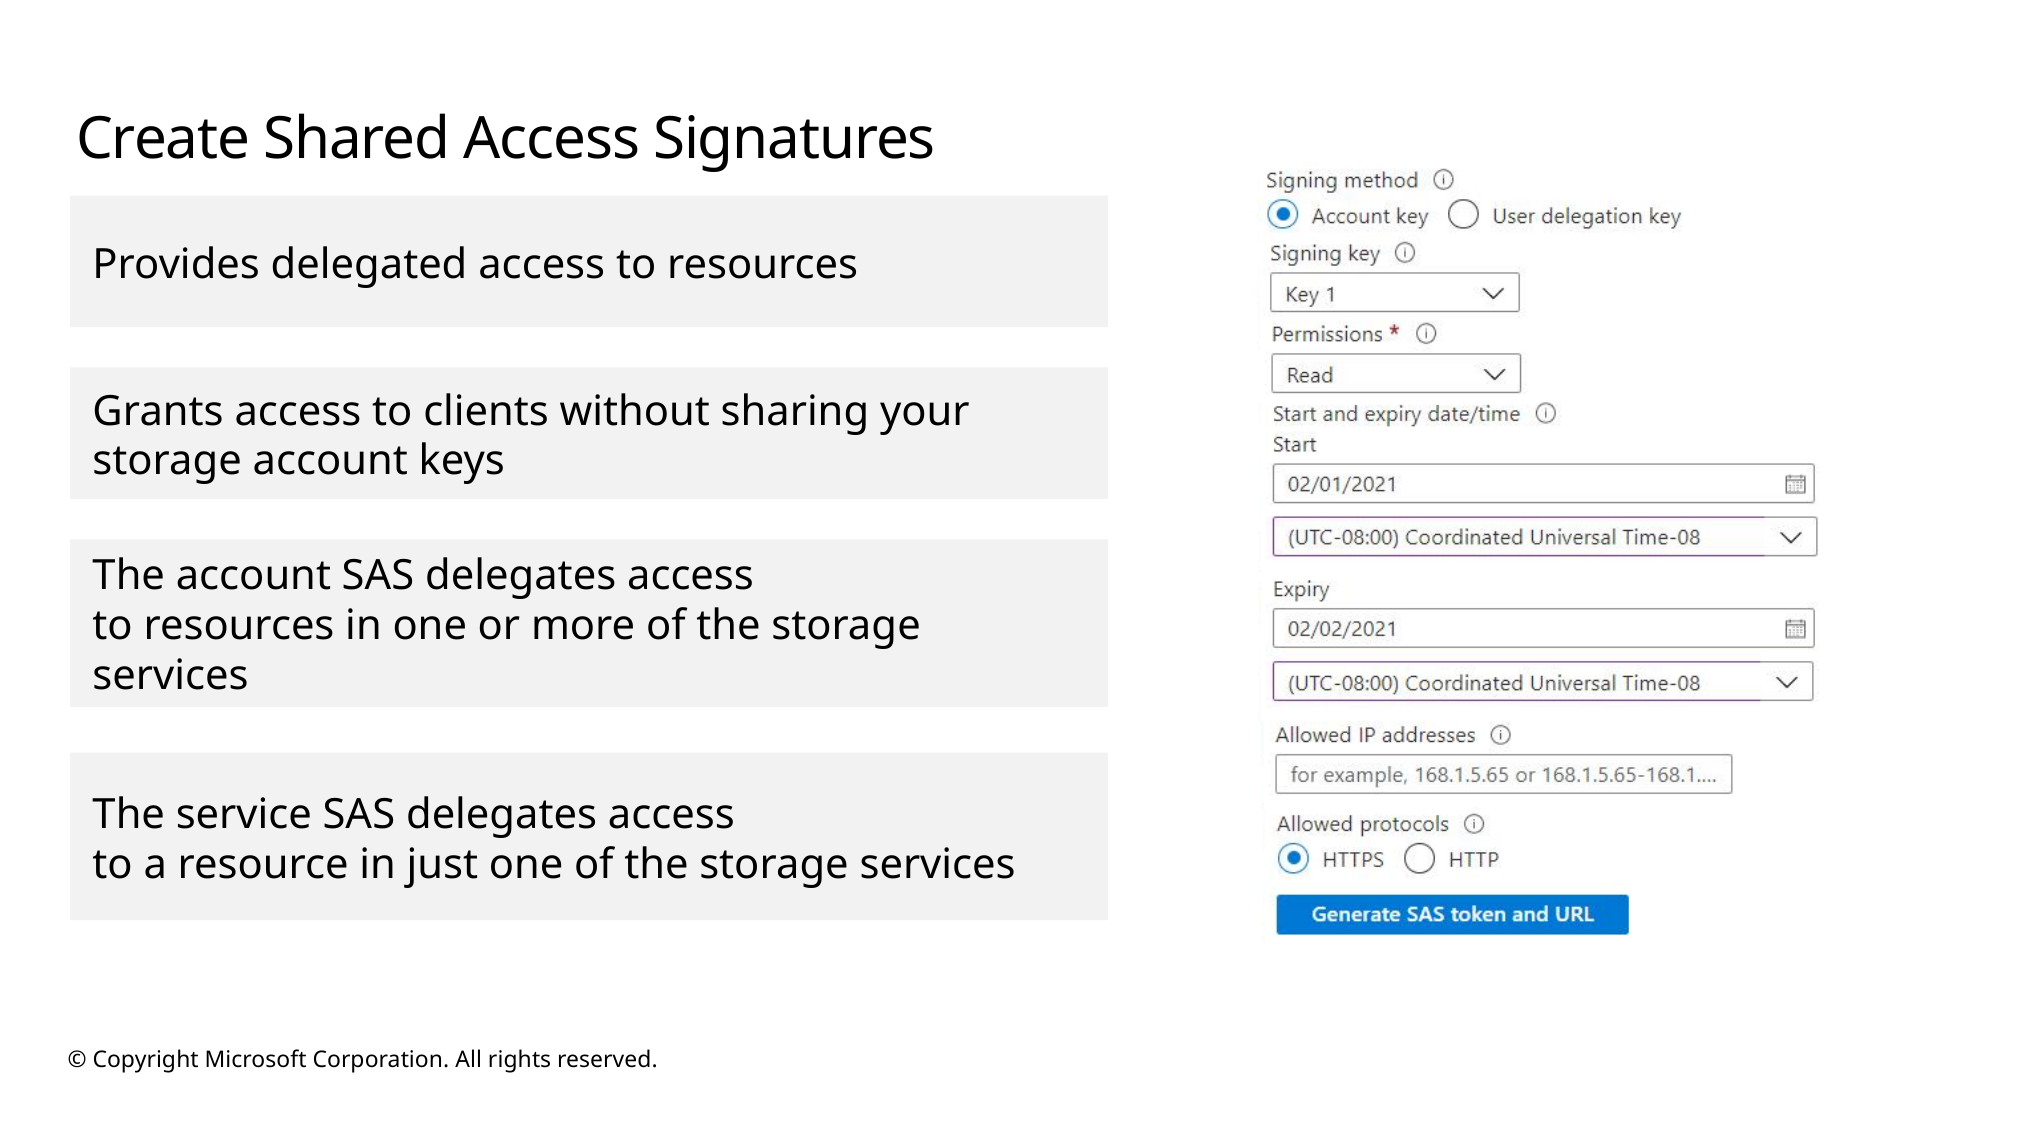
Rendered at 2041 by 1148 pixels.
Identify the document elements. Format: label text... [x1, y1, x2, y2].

text_box The account SAS delegates access to resources in one or more of the storage services [70, 539, 1108, 707]
text_box Grants access to clients without sharing your storage account keys [70, 367, 1108, 499]
picture [1257, 160, 1819, 948]
text_box The service SAS delegates access to a resource in just one of the storage services [70, 752, 1108, 921]
title Create Shared Access Signatures [76, 93, 1968, 230]
text_box Provides delegated access to resources [70, 195, 1108, 328]
